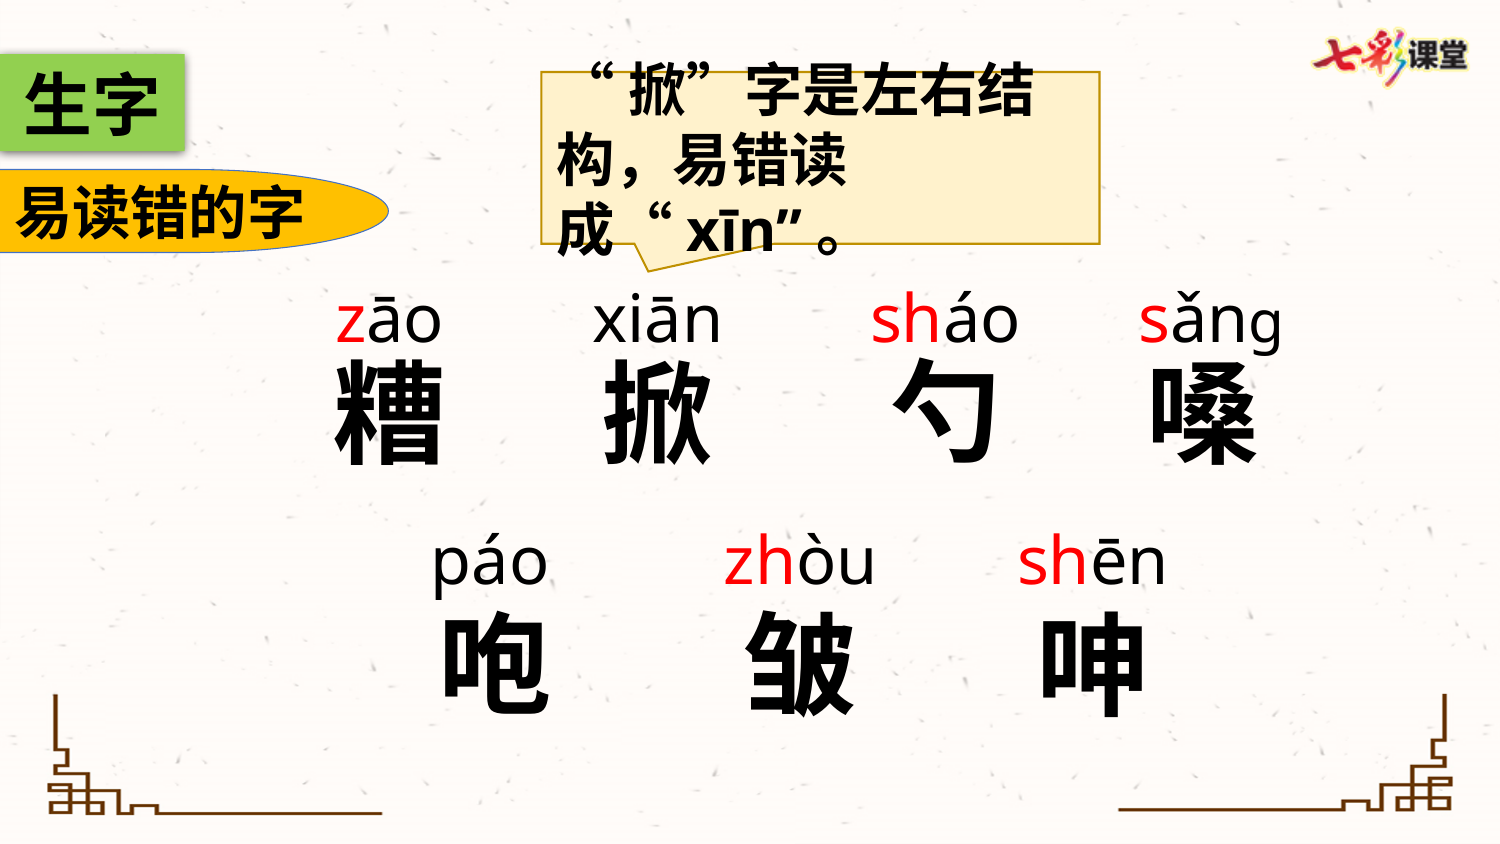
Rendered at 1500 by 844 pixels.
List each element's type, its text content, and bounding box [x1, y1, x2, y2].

text_box zhòu [709, 510, 893, 606]
text_box 咆 [423, 586, 566, 736]
text_box sǎnɡ [1123, 268, 1300, 363]
text_box zāo [320, 268, 477, 363]
text_box 勺 [874, 363, 1017, 484]
text_box 皱 [728, 606, 871, 736]
text_box shēn [1002, 510, 1184, 606]
text_box xiān [577, 268, 739, 363]
text_box 呻 [1021, 606, 1165, 738]
text_box sháo [855, 268, 1059, 363]
text_box 生字 [0, 54, 185, 152]
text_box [0, 169, 389, 253]
text_box 糟 [318, 335, 461, 486]
text_box páo [416, 510, 565, 606]
text_box “掀”字是左右结构，易错读成“xīn”。 [540, 70, 1101, 273]
text_box 嗓 [1132, 363, 1275, 486]
picture [0, 0, 1500, 844]
text_box 掀 [586, 363, 729, 486]
